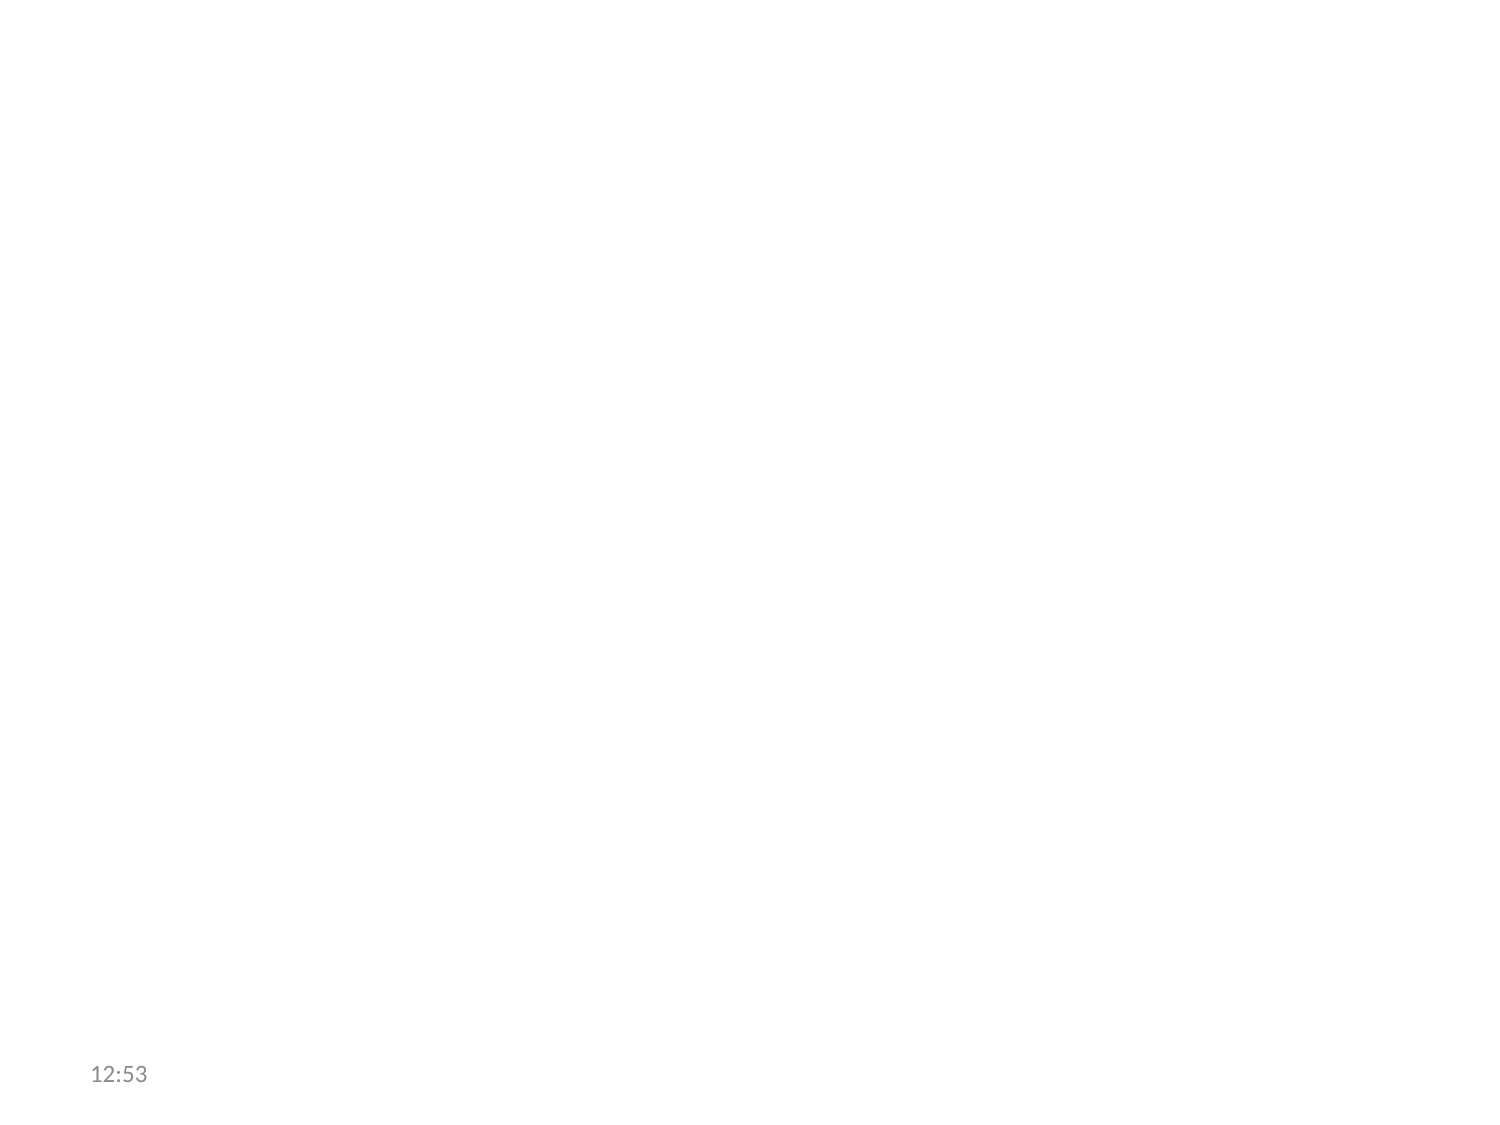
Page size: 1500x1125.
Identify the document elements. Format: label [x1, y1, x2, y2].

slide_number [75, 1042, 425, 1103]
